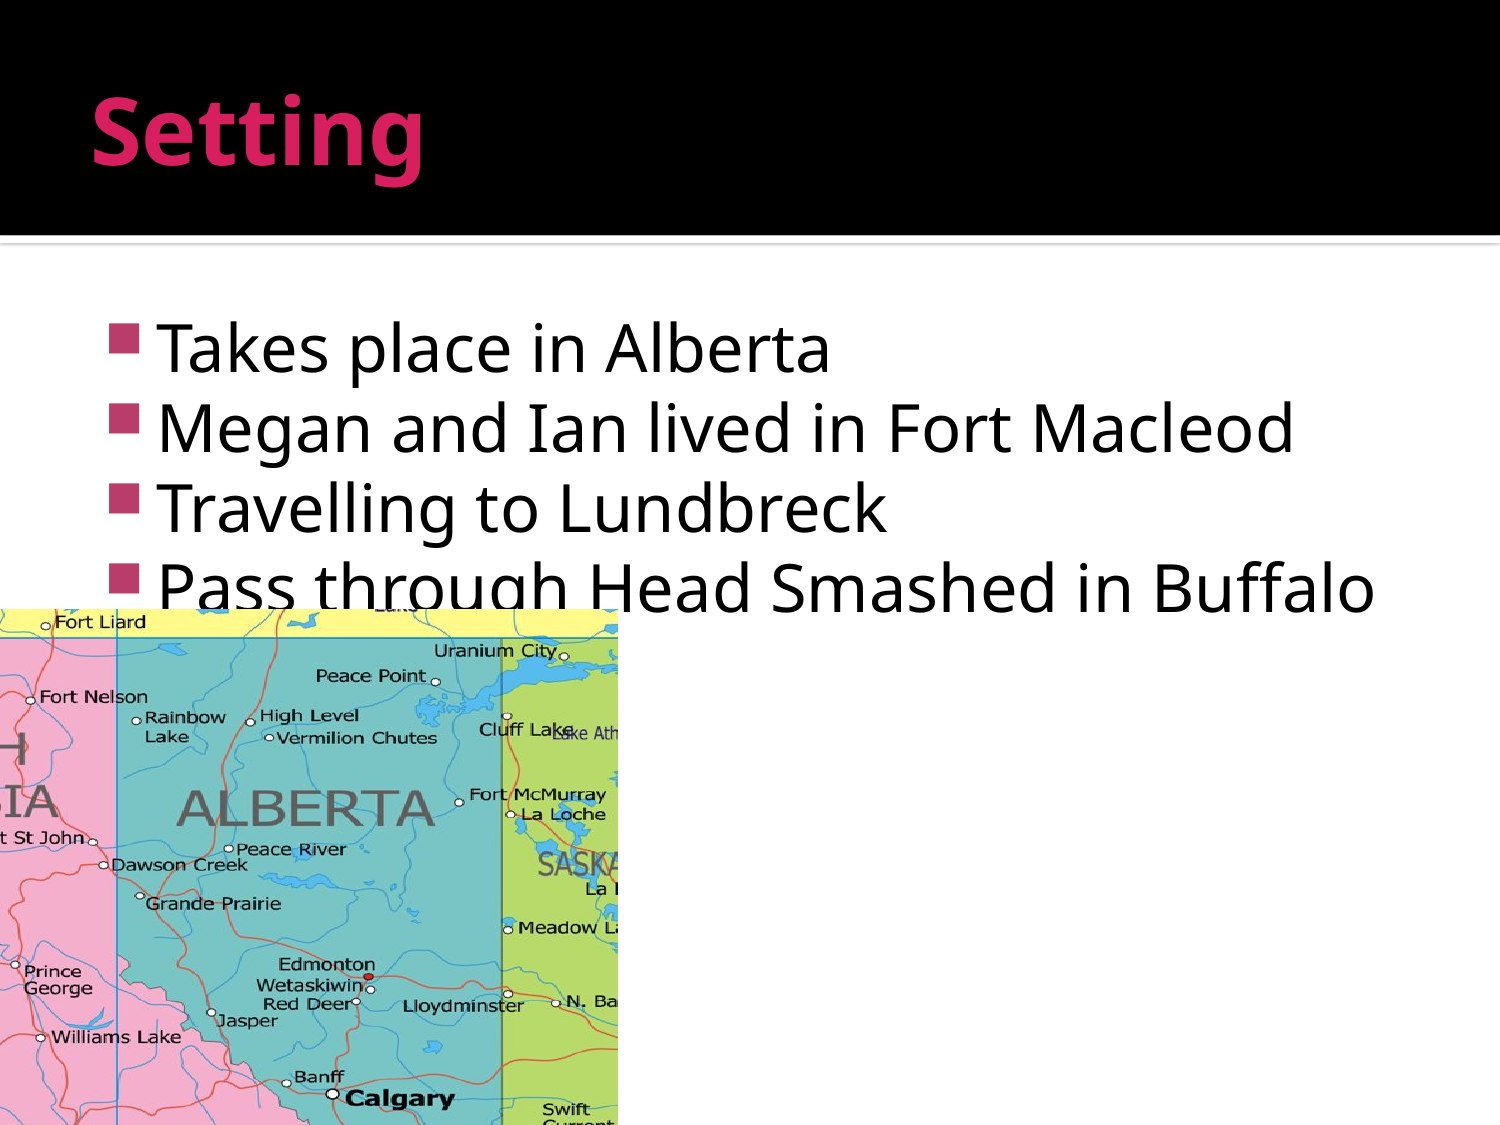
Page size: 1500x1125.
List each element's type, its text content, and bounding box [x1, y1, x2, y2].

picture [0, 609, 618, 1125]
title Setting [75, 25, 1425, 231]
list Takes place in Alberta Megan and Ian lived in Fort Macleod Travelling to Lundbreck Pass through Head Smashed in Buffalo Jump [75, 291, 1425, 1050]
